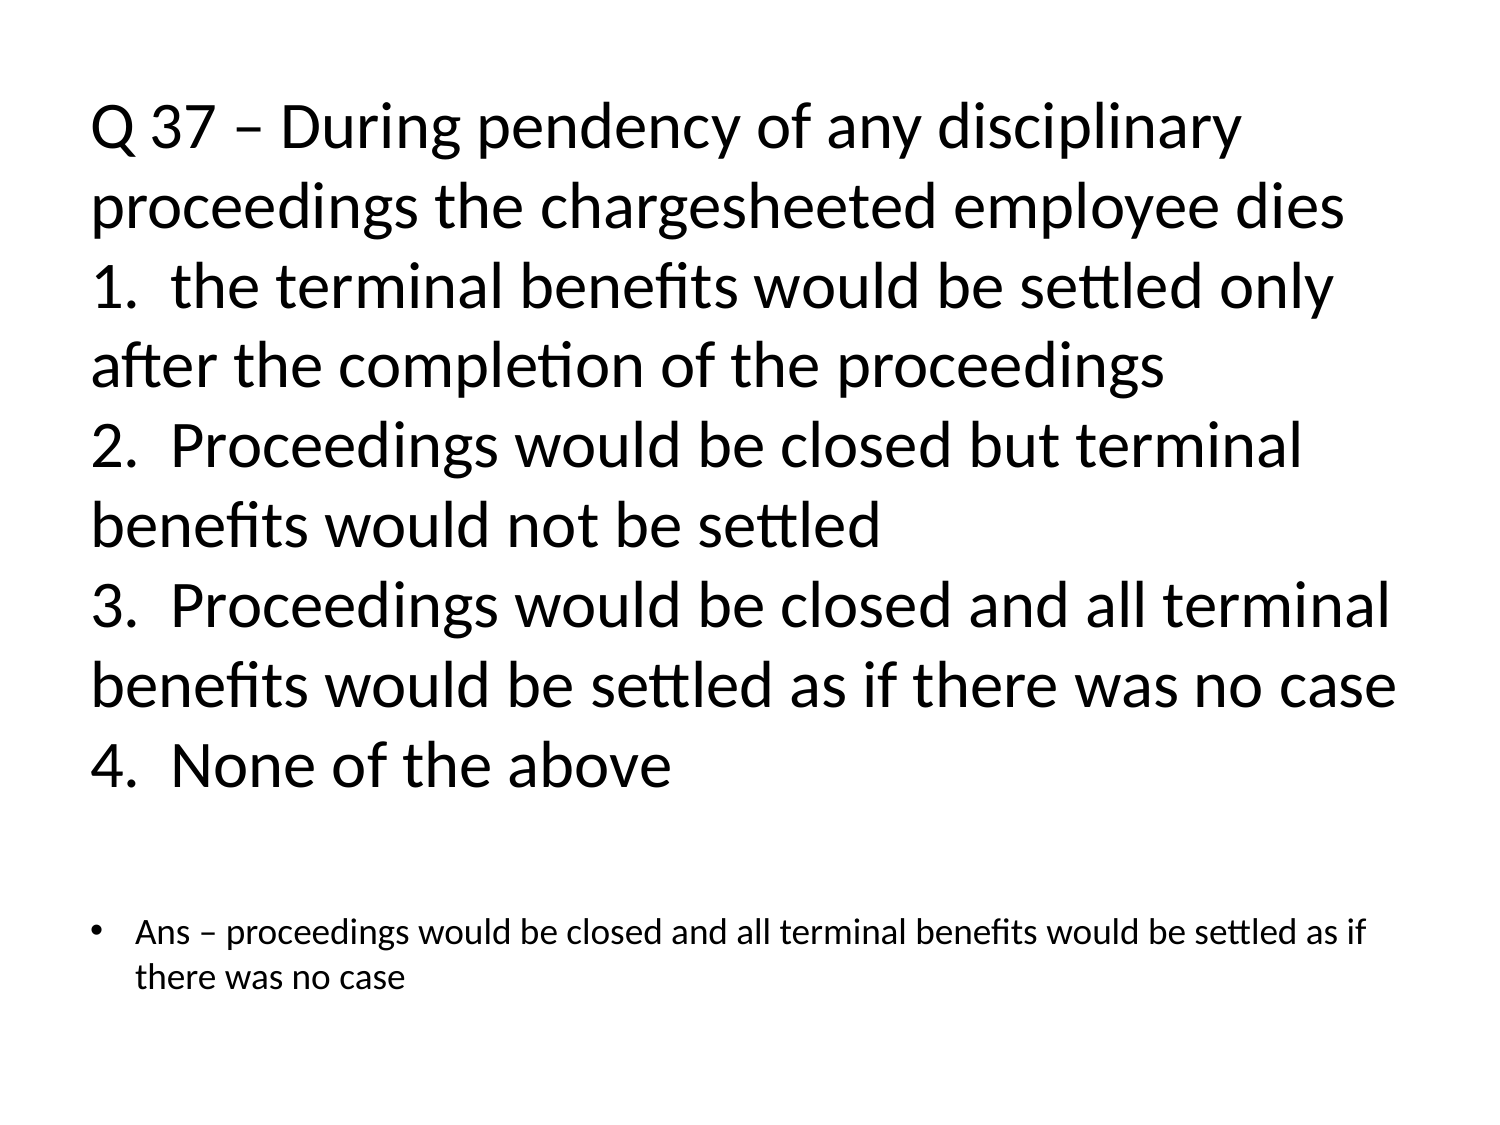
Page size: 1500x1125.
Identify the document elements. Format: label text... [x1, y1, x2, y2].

list Ans – proceedings would be closed and all terminal benefits would be settled as if there was no case [75, 900, 1425, 1005]
title Q 37 – During pendency of any disciplinary proceedings the chargesheeted employee dies 1. the terminal benefits would be settled only after the completion of the proceedings 2. Proceedings would be closed but terminal benefits would not be settled 3. Proceedings would be closed and all terminal benefits would be settled as if there was no case 4. None of the above [75, 45, 1425, 838]
